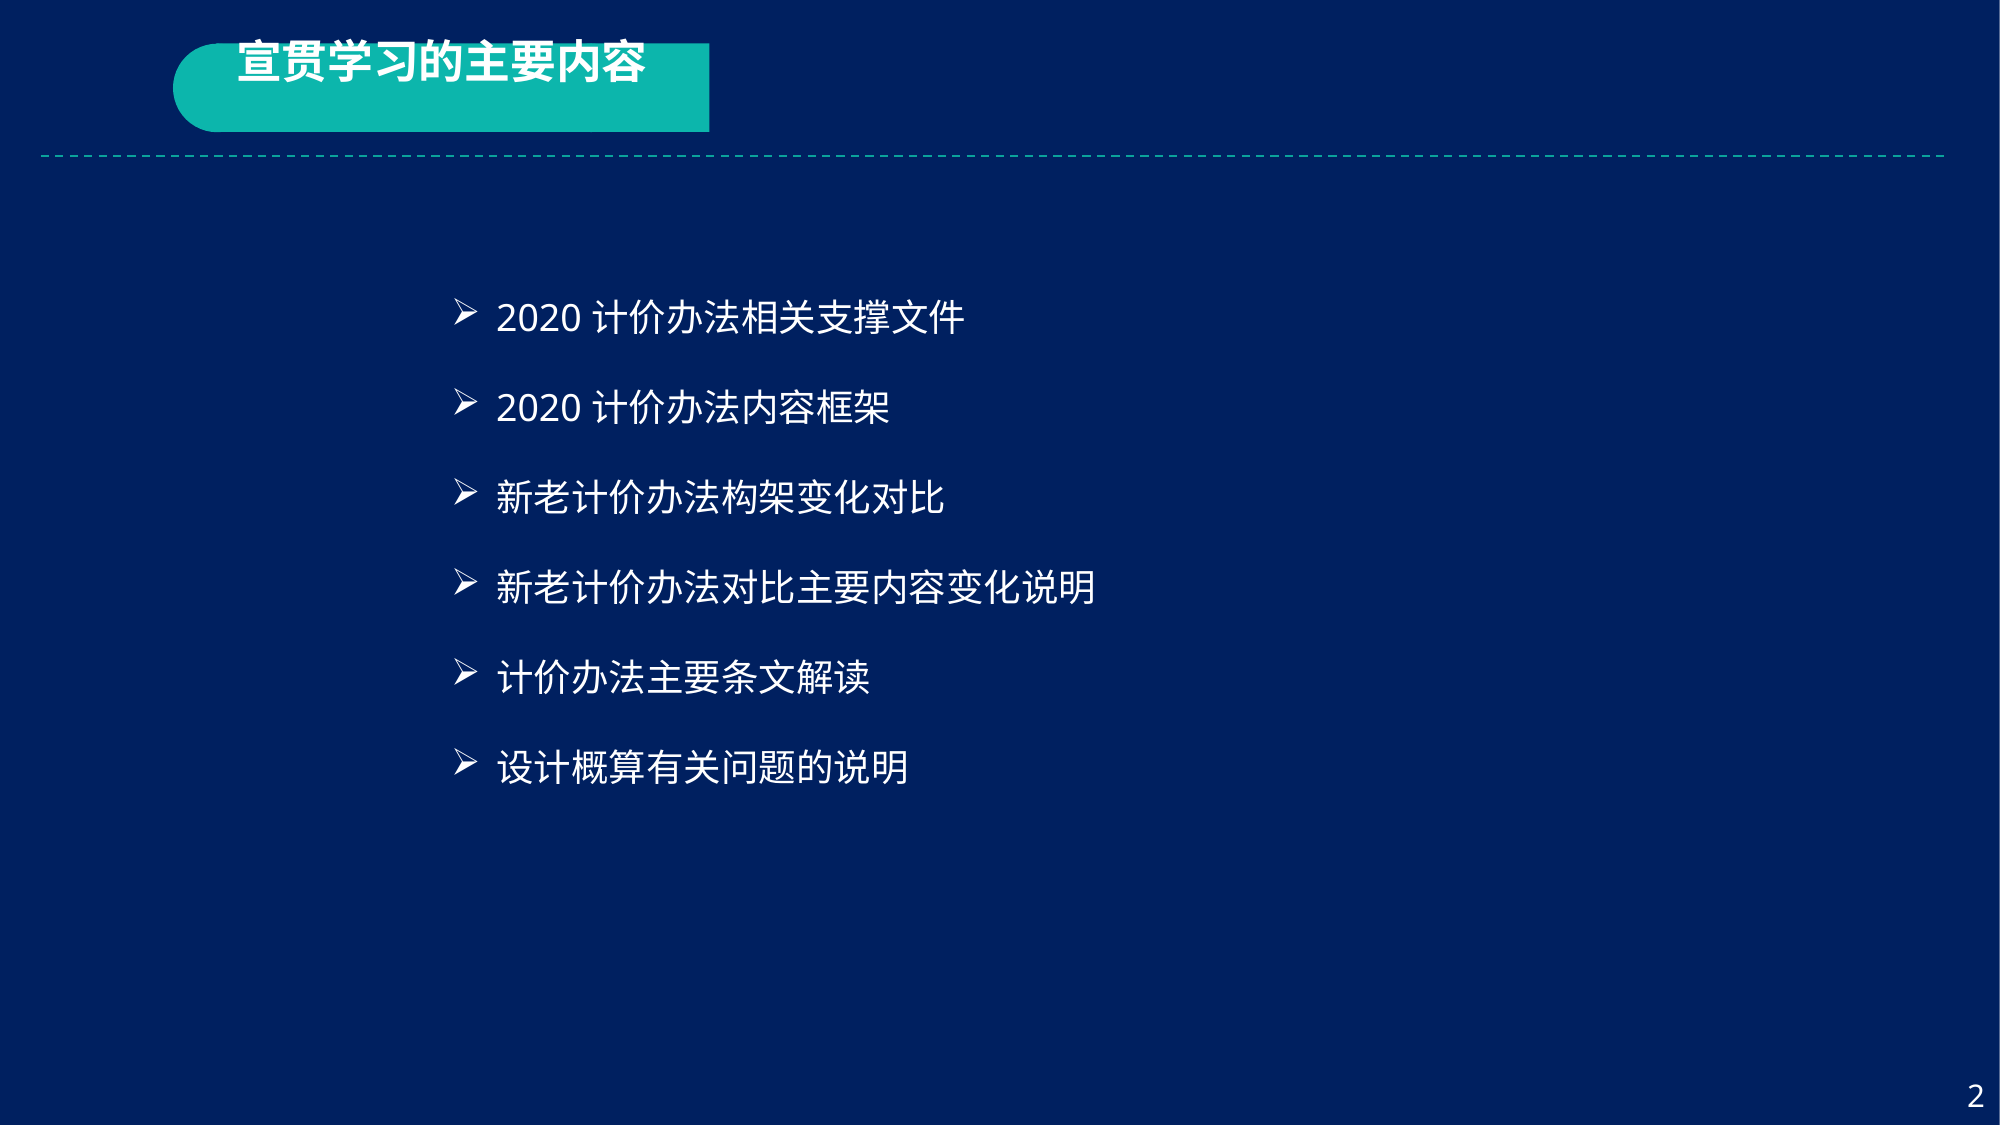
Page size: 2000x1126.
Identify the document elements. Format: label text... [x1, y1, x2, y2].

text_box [40, 43, 1950, 157]
text_box 2 [1905, 1065, 2000, 1126]
text_box 2020计价办法相关支撑文件 2020计价办法内容框架 新老计价办法构架变化对比 新老计价办法对比主要内容变化说明 计价办法主要条文解读 设计概算有关问题的说明 [436, 241, 1626, 797]
